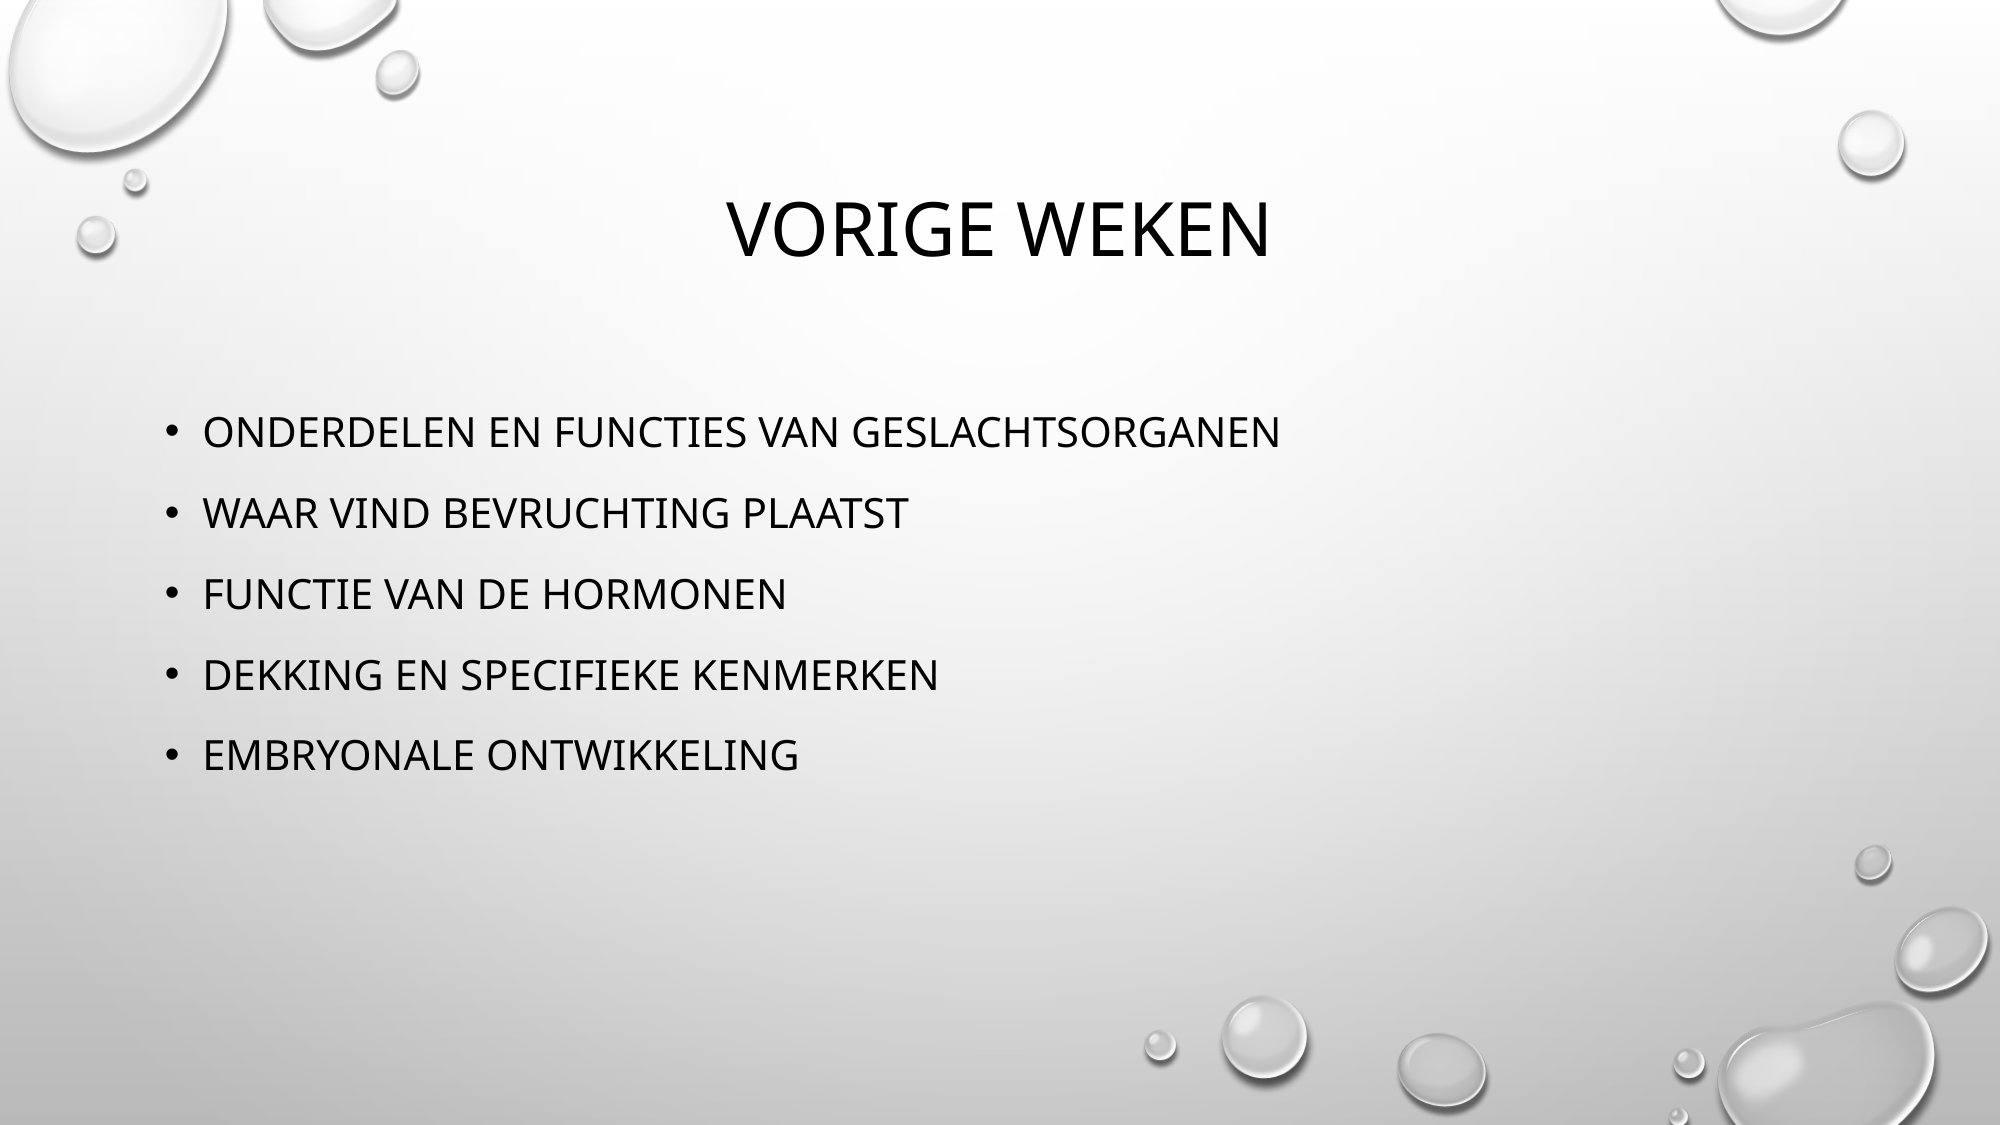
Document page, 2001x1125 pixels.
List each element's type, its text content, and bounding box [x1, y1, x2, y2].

title Vorige weken [149, 101, 1851, 364]
list Onderdelen en functies van geslachtsorganen Waar vind bevruchting plaatst Functie van de hormonen Dekking en specifieke kenmerken Embryonale ontwikkeling [149, 388, 1850, 950]
picture [0, 0, 2000, 1125]
